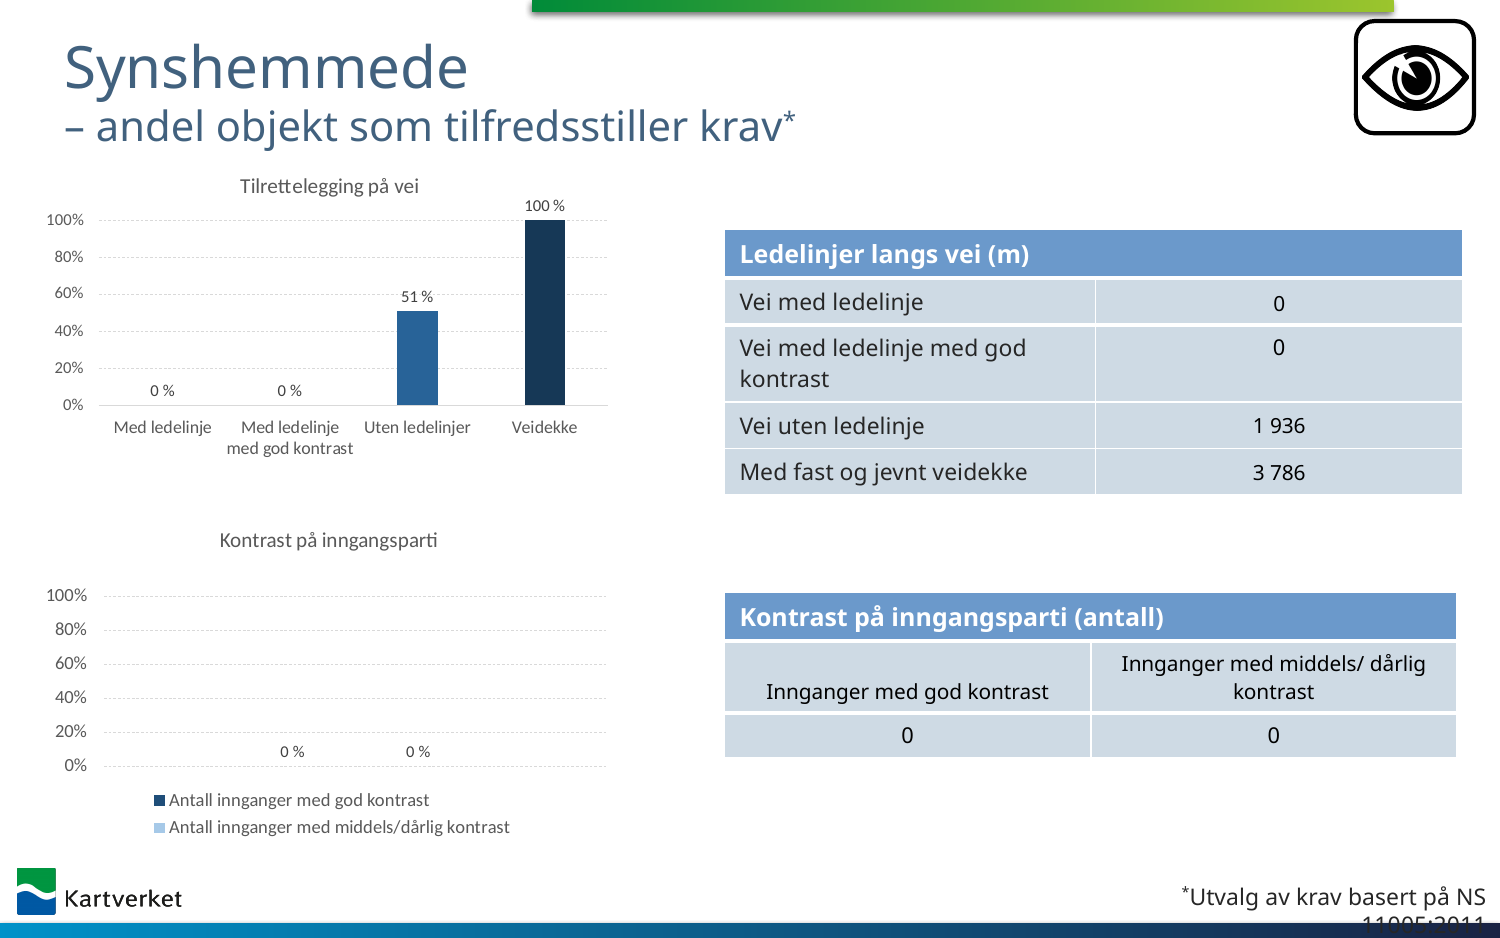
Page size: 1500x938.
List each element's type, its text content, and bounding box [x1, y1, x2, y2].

table_cell Innganger med middels/ dårlig kontrast [1092, 643, 1456, 711]
table_cell 1 936 [1096, 403, 1462, 448]
table_cell 3 786 [1096, 449, 1462, 494]
table_header Ledelinjer langs vei (m) [725, 230, 1462, 276]
table_header Kontrast på inngangsparti (antall) [725, 593, 1456, 639]
text_box Synshemmede – andel objekt som tilfredsstiller krav* [49, 24, 1431, 158]
table_cell 0 [1092, 715, 1456, 757]
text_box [1355, 20, 1475, 134]
table_cell Med fast og jevnt veidekke [725, 449, 1095, 494]
text_box *Utvalg av krav basert på NS 11005:2011 [1068, 873, 1500, 938]
table_cell 0 [1096, 280, 1462, 323]
picture [41, 166, 618, 492]
table_cell 0 [725, 715, 1090, 757]
table_cell Vei uten ledelinje [725, 403, 1095, 448]
table_cell Innganger med god kontrast [725, 643, 1090, 711]
table_cell Vei med ledelinje med god kontrast [725, 327, 1095, 401]
picture [41, 520, 617, 846]
table_cell Vei med ledelinje [725, 280, 1095, 323]
table_cell 0 [1096, 327, 1462, 401]
